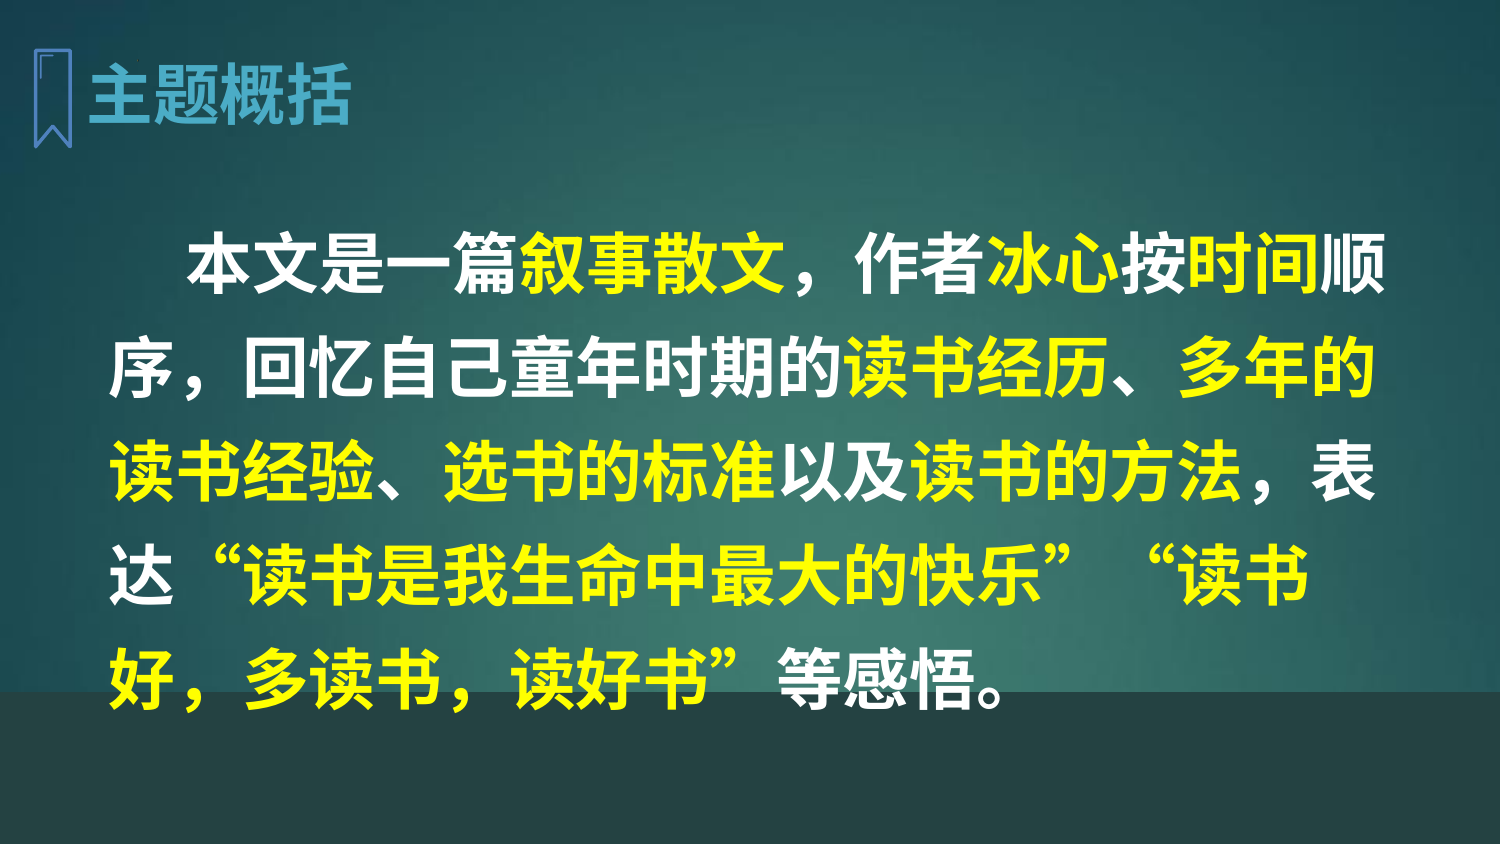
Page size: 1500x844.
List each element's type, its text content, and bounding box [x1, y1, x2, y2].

picture [0, 0, 1500, 844]
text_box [33, 45, 377, 149]
text_box 本文是一篇叙事散文，作者冰心按时间顺序，回忆自己童年时期的读书经历、多年的读书经验、选书的标准以及读书的方法，表达“读书是我生命中最大的快乐”“读书好，多读书，读好书”等感悟。 [93, 190, 1406, 725]
